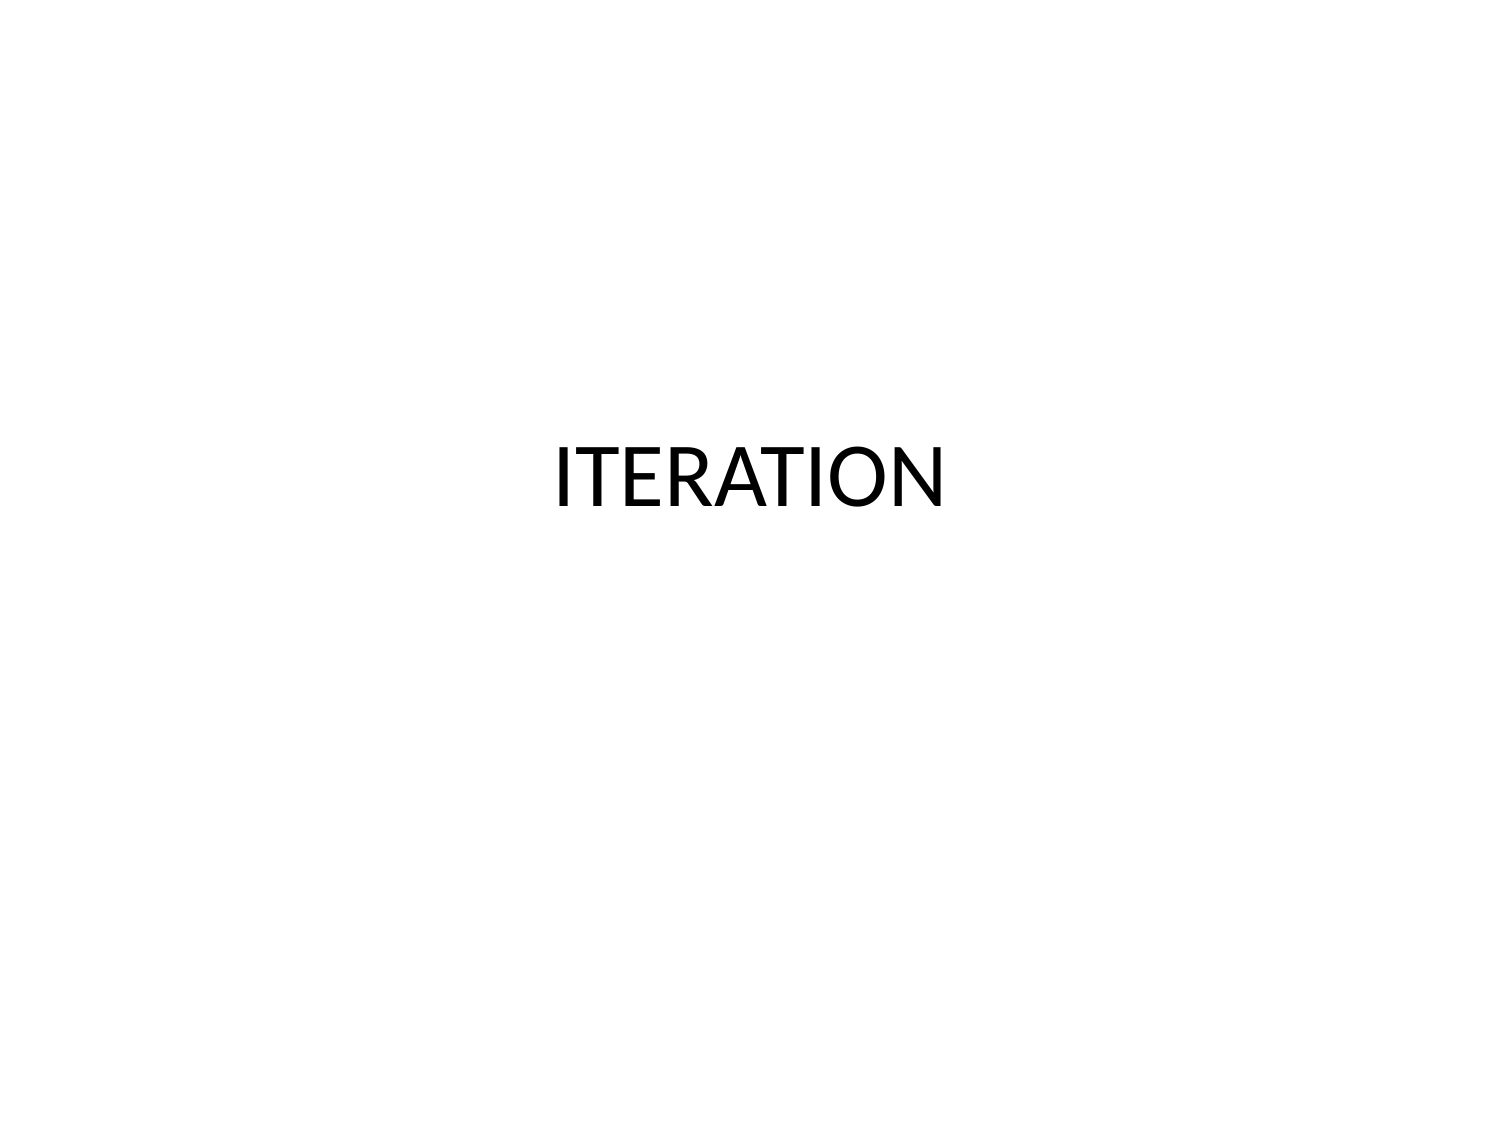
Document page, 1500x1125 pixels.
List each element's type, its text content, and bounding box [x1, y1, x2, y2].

title ITERATION [112, 349, 1388, 591]
